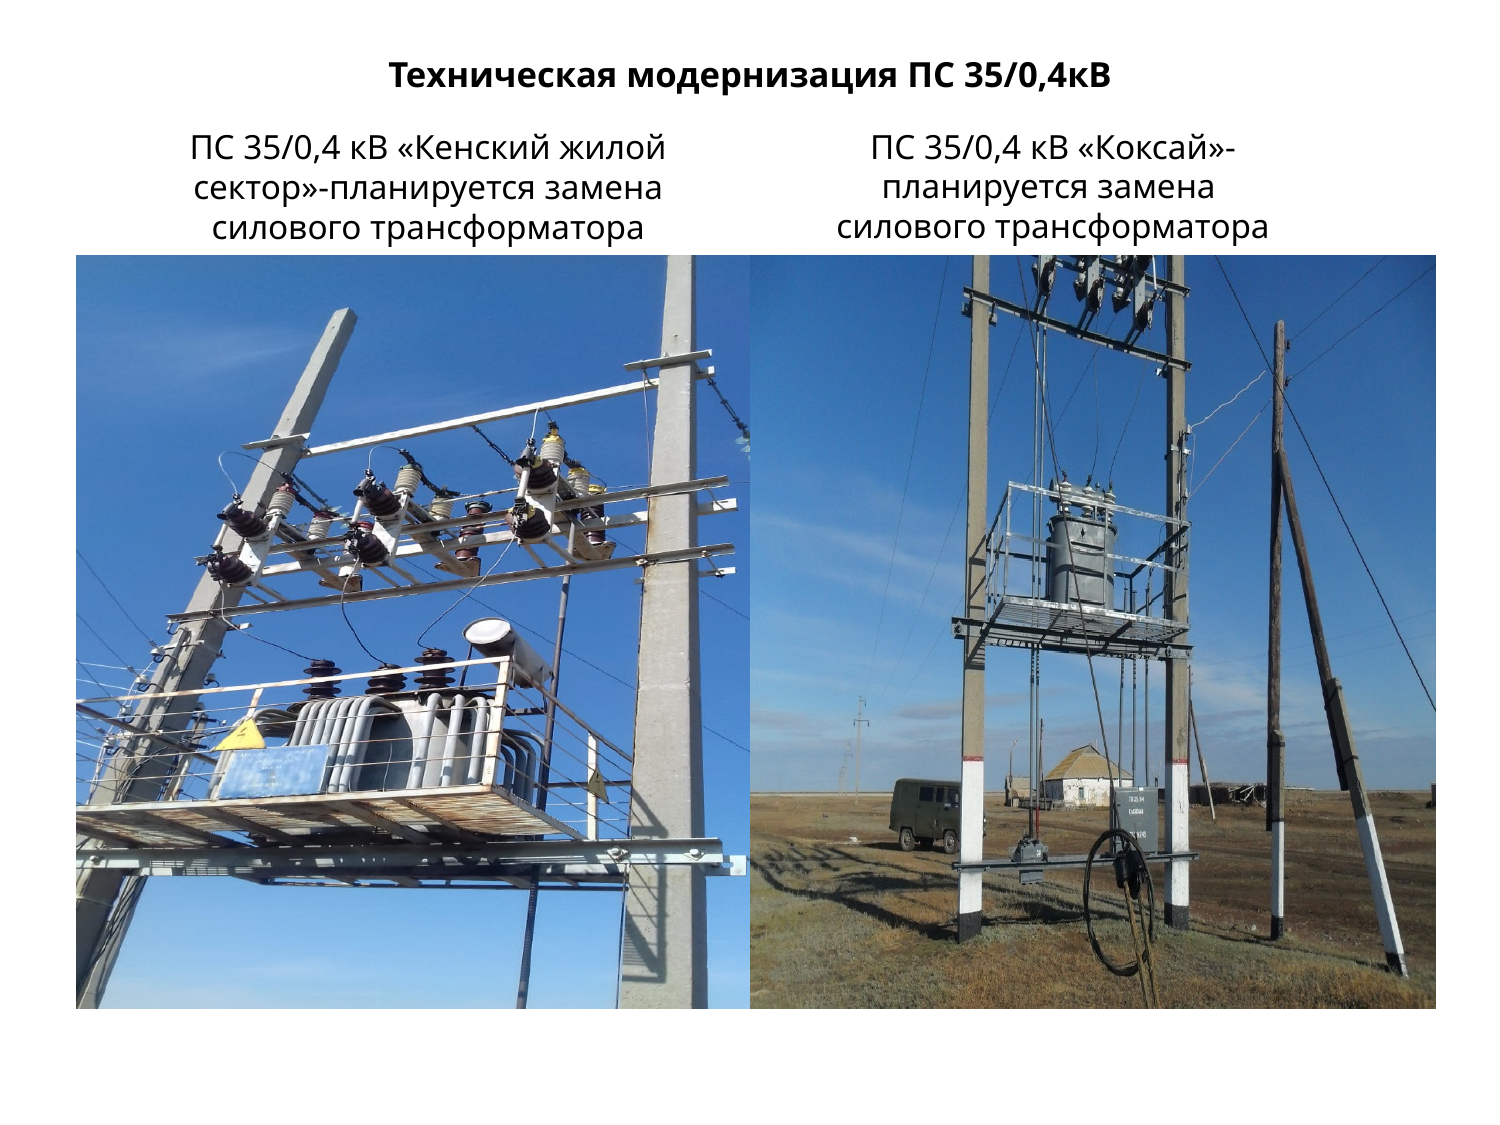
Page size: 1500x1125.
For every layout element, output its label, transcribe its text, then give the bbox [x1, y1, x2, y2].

text_box ПС 35/0,4 кВ «Кенский жилой сектор»-планируется замена силового трансформатора [139, 118, 718, 253]
title Техническая модернизация ПС 35/0,4кВ [17, 45, 1483, 102]
text_box ПС 35/0,4 кВ «Коксай»-планируется замена силового трансформатора [763, 118, 1343, 253]
picture [76, 255, 1436, 1009]
